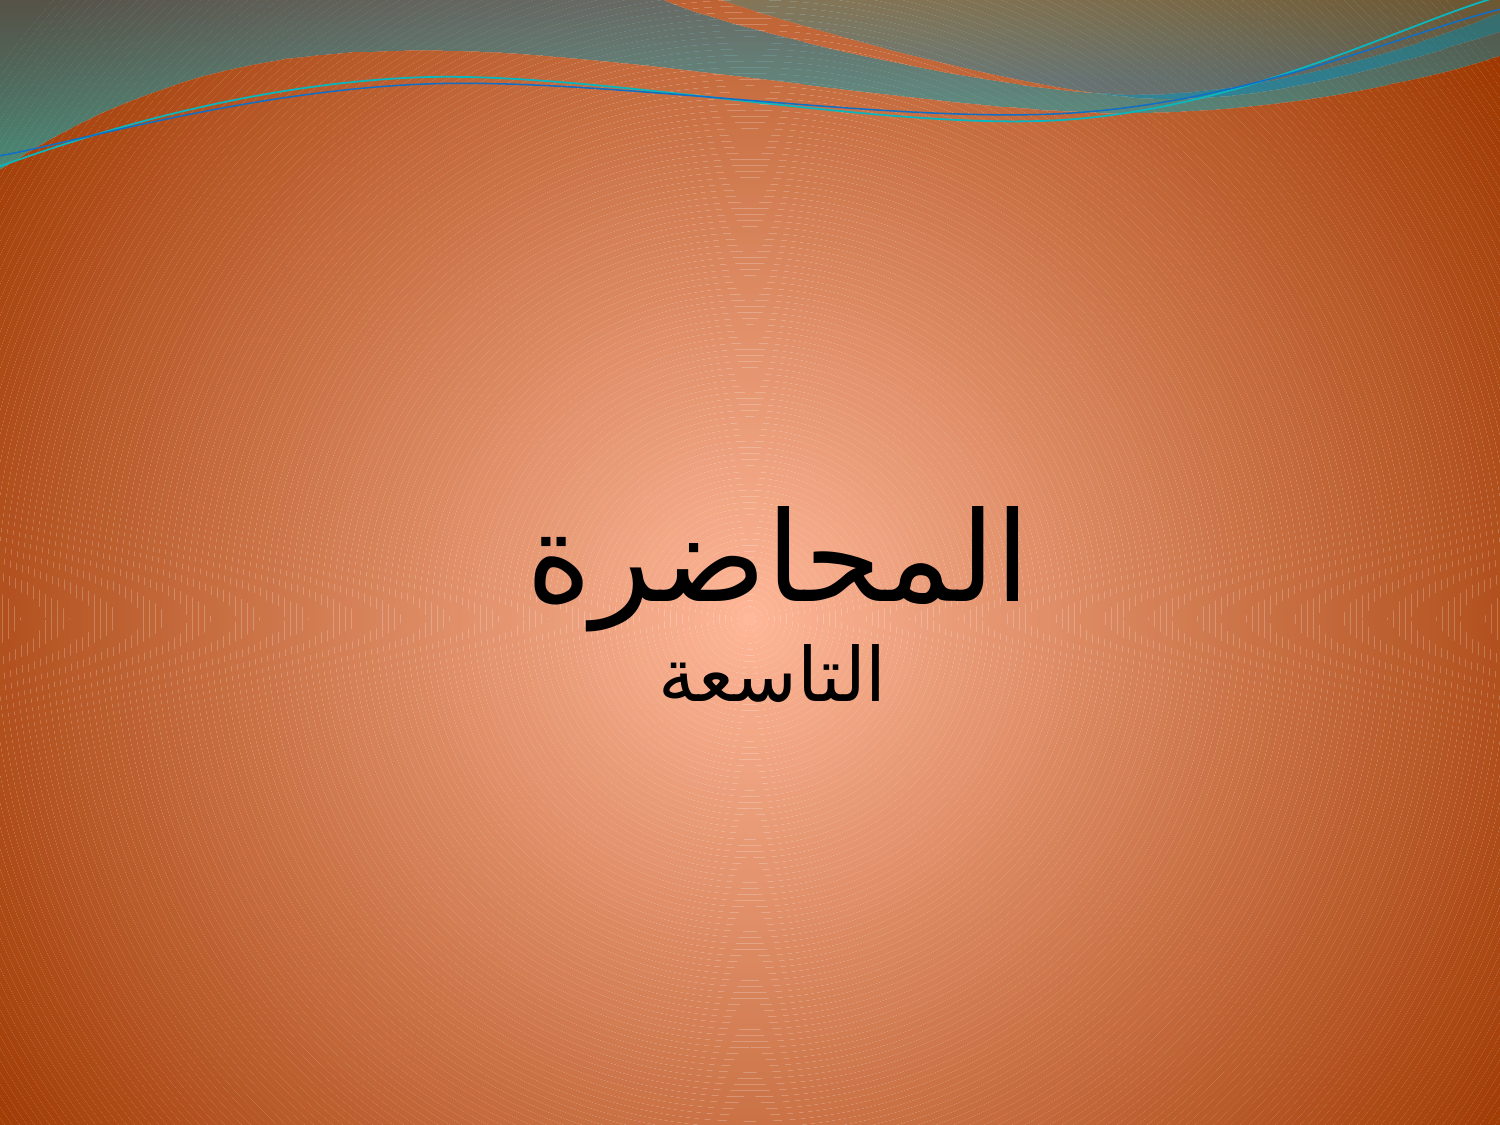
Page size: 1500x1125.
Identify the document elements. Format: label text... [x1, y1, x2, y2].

text_box المحاضرة التاسعة [499, 468, 1046, 724]
